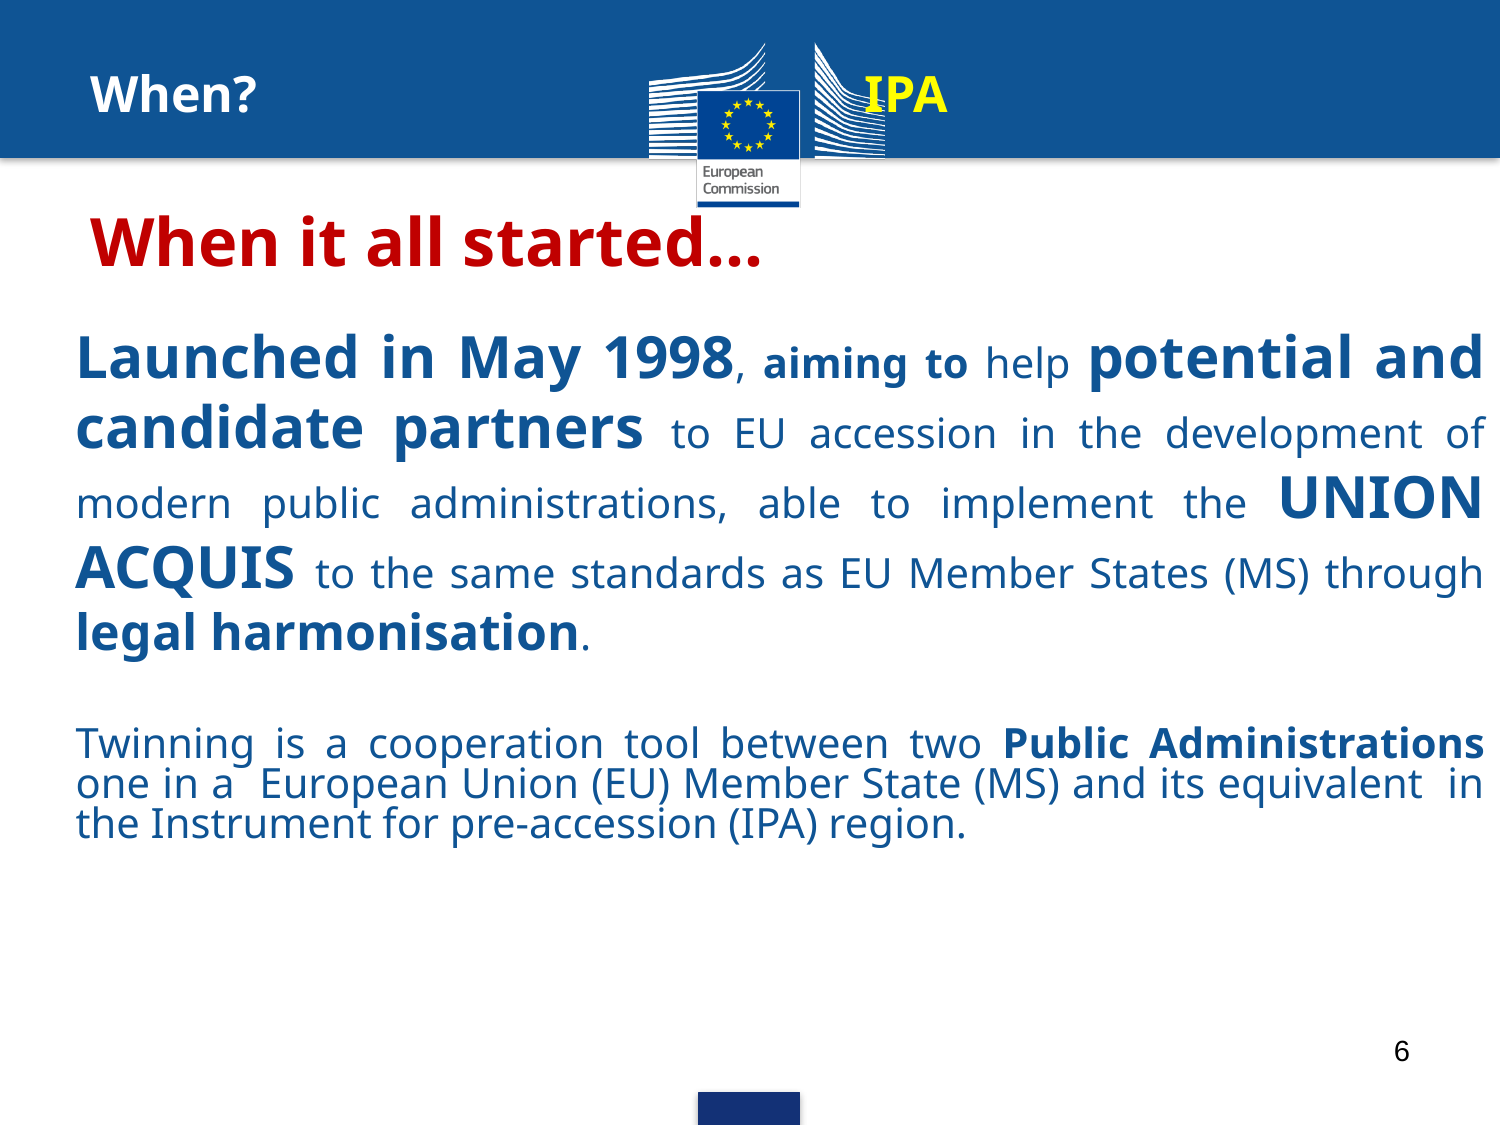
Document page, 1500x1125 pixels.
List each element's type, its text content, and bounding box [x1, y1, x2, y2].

slide_number 6 [1074, 1024, 1425, 1103]
title When it all started… [75, 185, 1425, 312]
list Launched in May 1998, aiming to help potential and candidate partners to EU accession in the development of modern public administrations, able to implement the UNION ACQUIS to the same standards as EU Member States (MS) through legal harmonisation. Twinning is a cooperation tool between two Public Administrations one in a European Union (EU) Member State (MS) and its equivalent in the Instrument for pre-accession (IPA) region. [4, 312, 1500, 1088]
text_box When? IPA [74, 0, 1425, 185]
